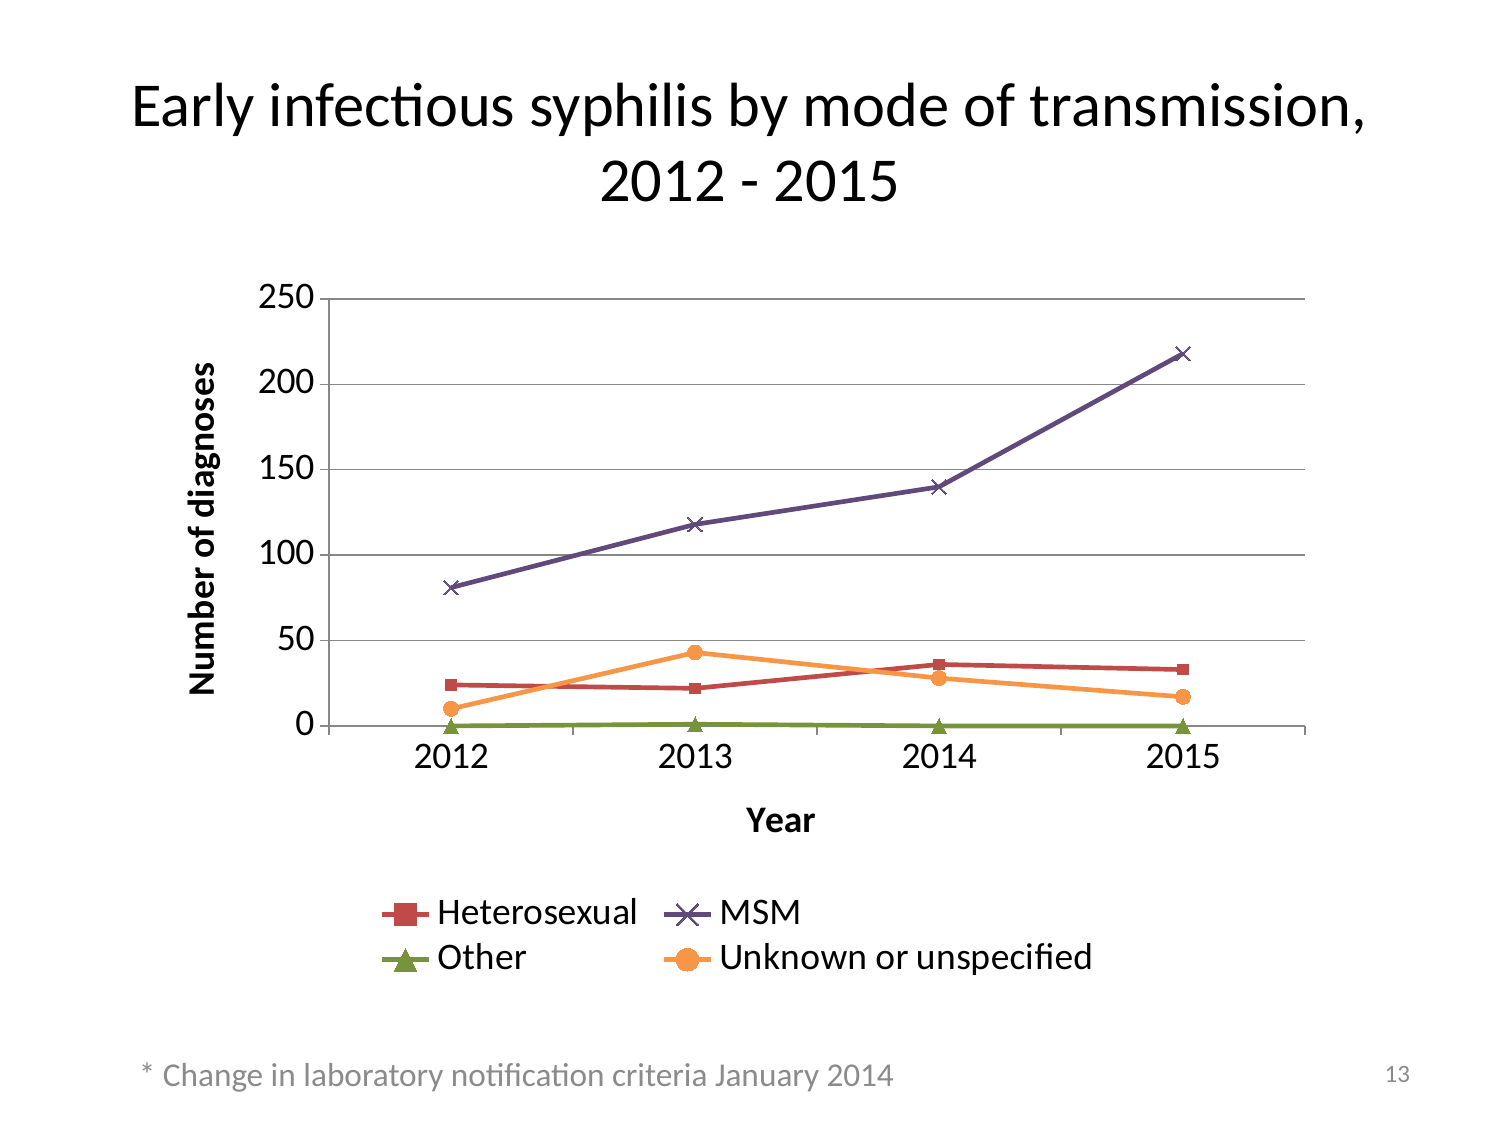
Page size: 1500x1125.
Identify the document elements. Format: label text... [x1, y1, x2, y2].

footer * Change in laboratory notification criteria January 2014 [123, 1042, 988, 1103]
title Early infectious syphilis by mode of transmission, 2012 - 2015 [75, 45, 1425, 233]
slide_number 13 [1074, 1042, 1425, 1103]
chart [147, 265, 1329, 987]
